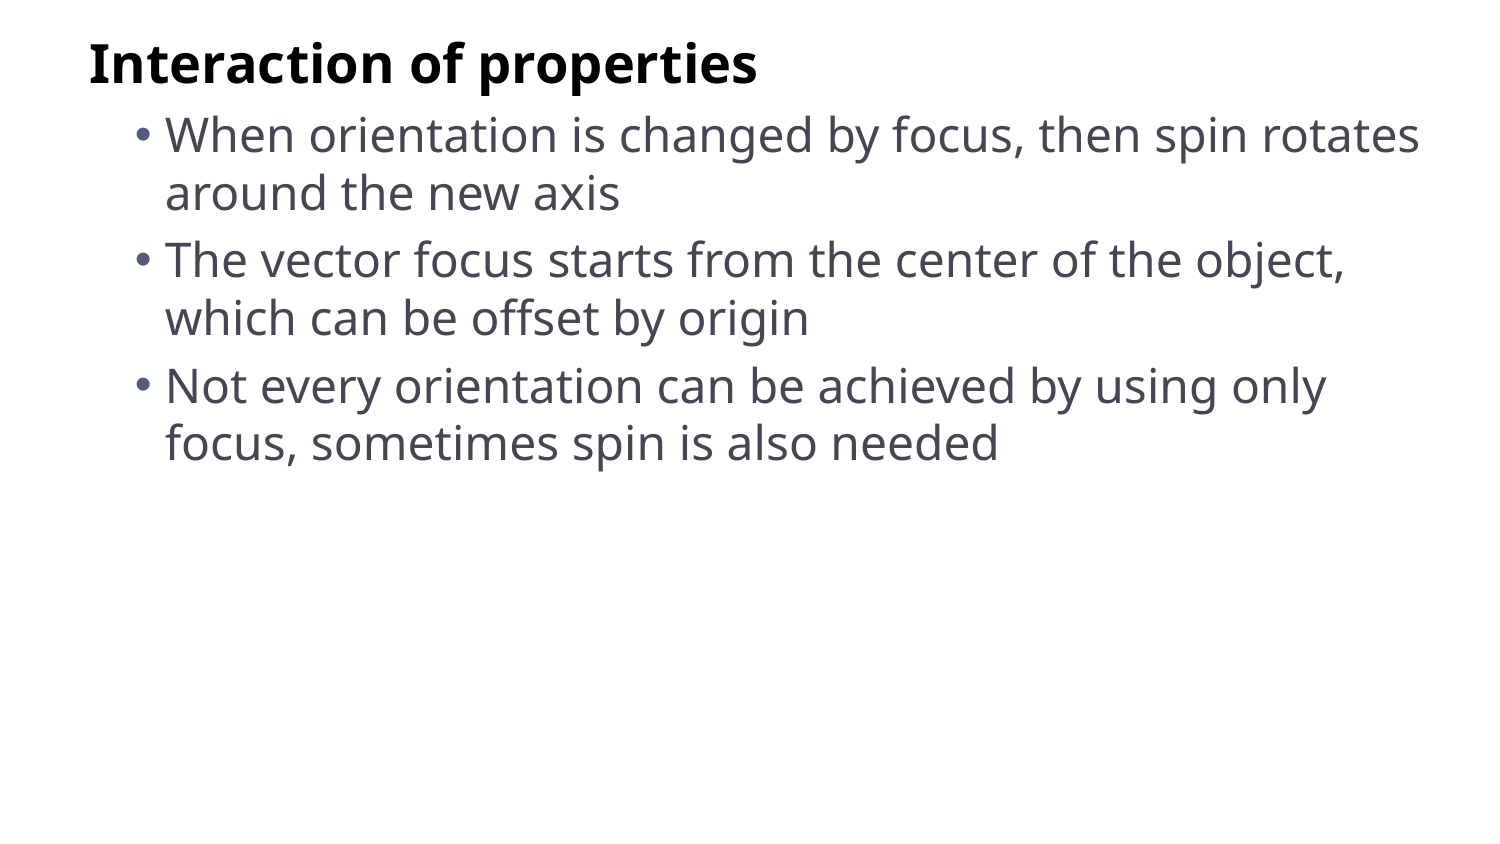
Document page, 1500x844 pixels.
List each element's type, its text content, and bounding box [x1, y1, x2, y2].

list Interaction of properties When orientation is changed by focus, then spin rotates around the new axis The vector focus starts from the center of the object, which can be offset by origin Not every orientation can be achieved by using only focus, sometimes spin is also needed [75, 21, 1475, 835]
